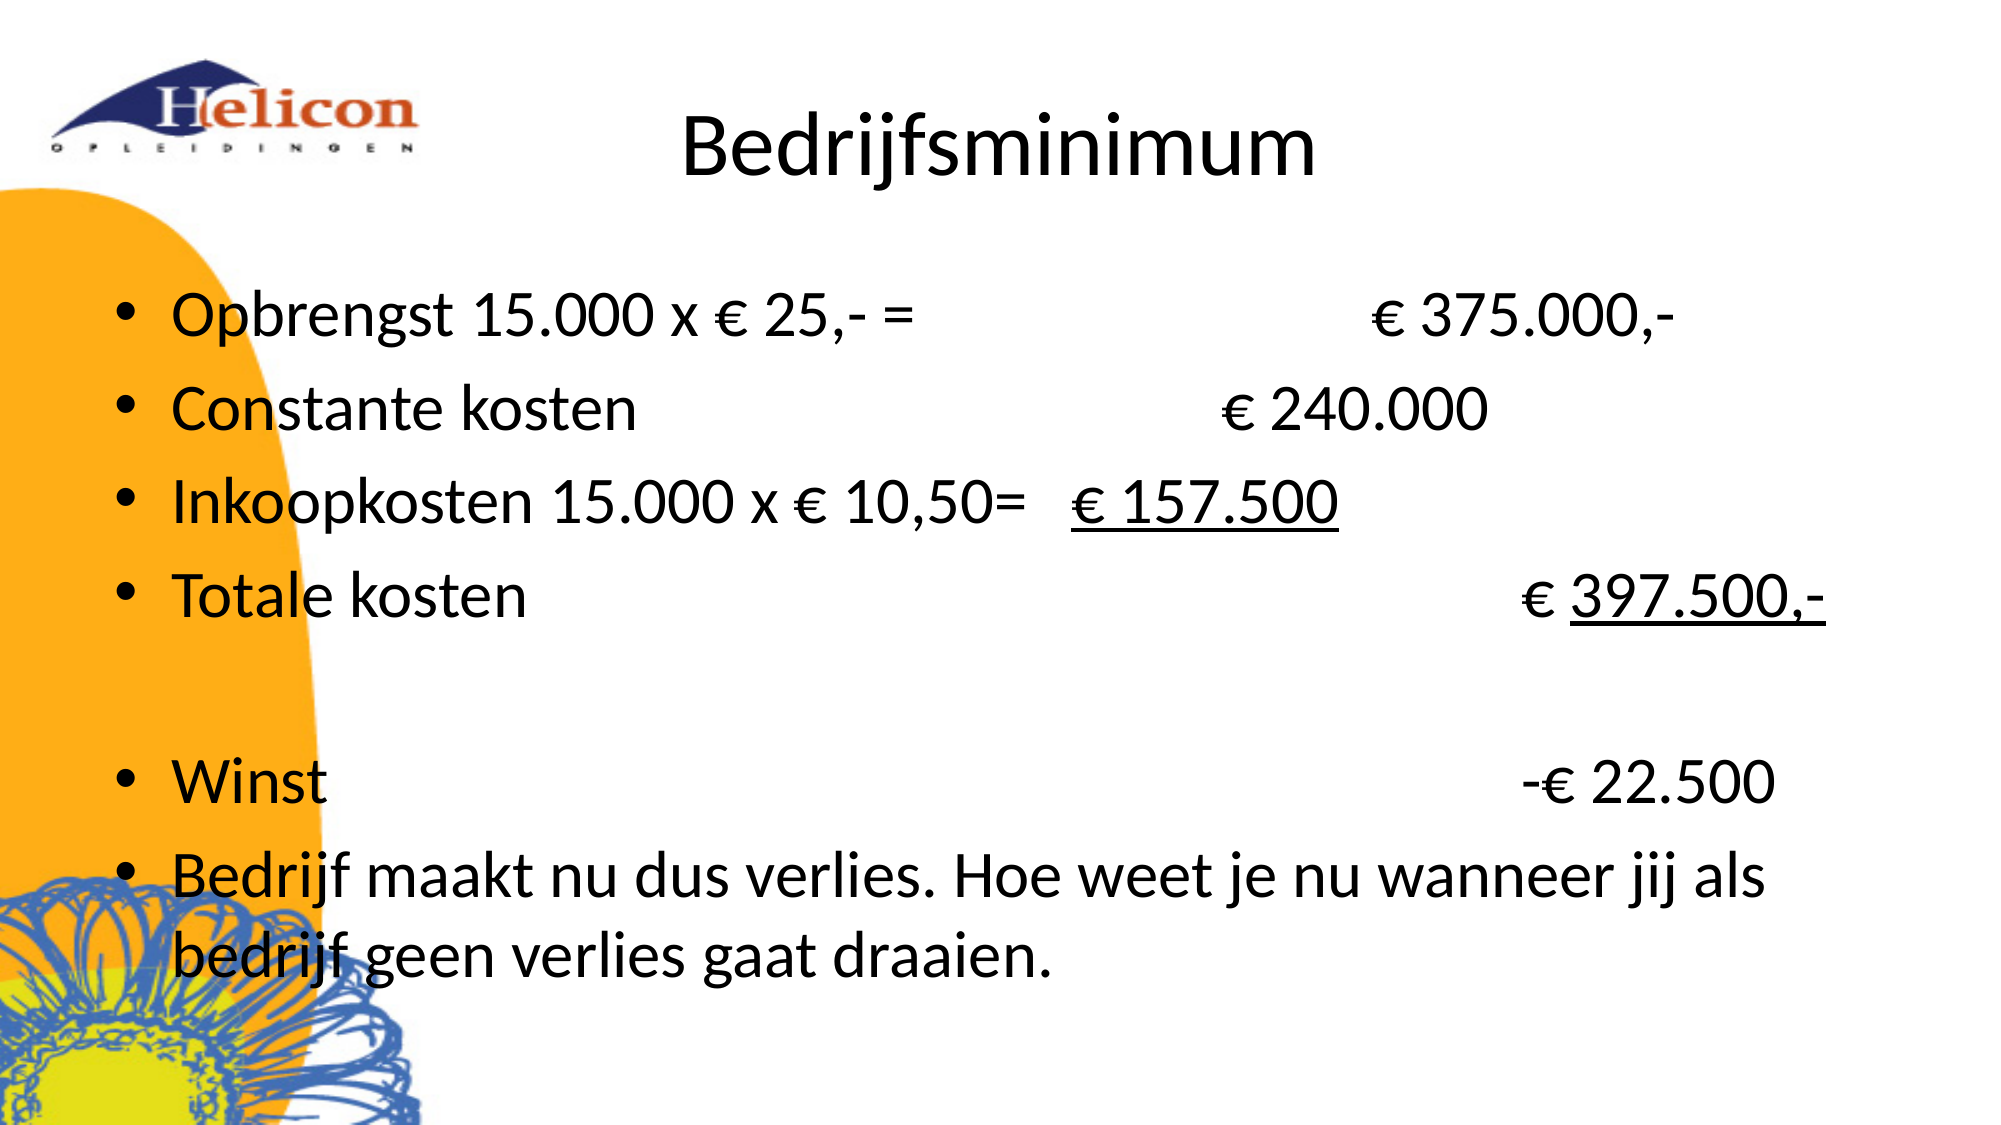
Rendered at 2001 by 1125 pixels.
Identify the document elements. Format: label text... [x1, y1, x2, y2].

picture [0, 0, 2001, 1125]
list Opbrengst 15.000 x € 25,- = € 375.000,- Constante kosten € 240.000 Inkoopkosten 15.000 x € 10,50= € 157.500 Totale kosten € 397.500,- Winst -€ 22.500 Bedrijf maakt nu dus verlies. Hoe weet je nu wanneer jij als bedrijf geen verlies gaat draaien. [99, 262, 1900, 1005]
title Bedrijfsminimum [99, 45, 1900, 233]
